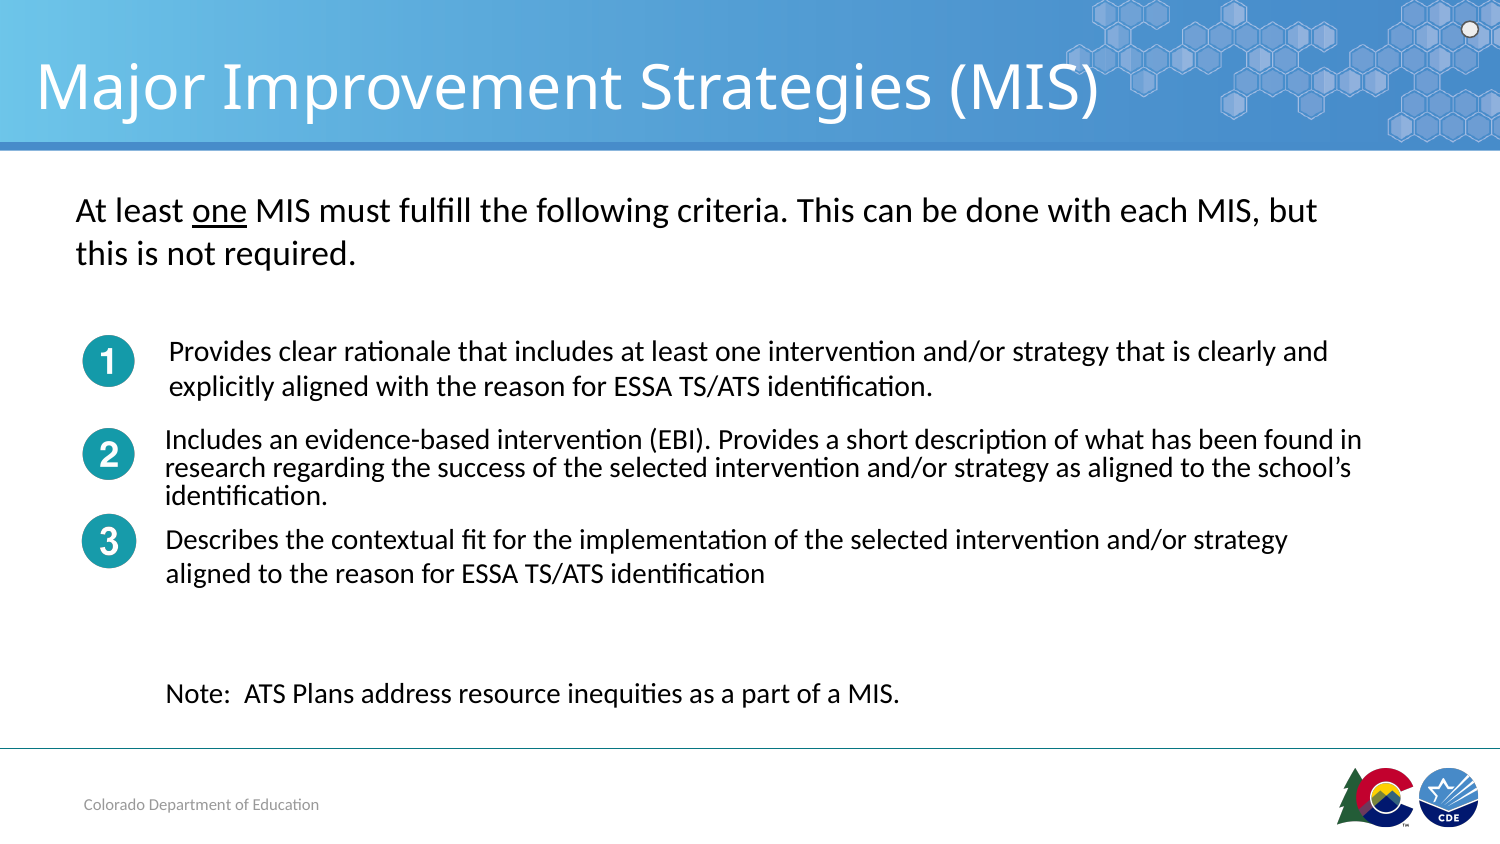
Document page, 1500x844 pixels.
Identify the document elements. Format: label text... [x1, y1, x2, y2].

picture [75, 327, 143, 395]
picture [1336, 767, 1479, 828]
picture [0, 0, 1500, 151]
title At least one MIS must fulfill the following criteria. This can be done with each MIS, but this is not required. [75, 187, 1337, 241]
subtitle Includes an evidence-based intervention (EBI). Provides a short description of what has been found in research regarding the success of the selected intervention and/or strategy as aligned to the school’s identification. [164, 427, 1382, 481]
picture [75, 420, 143, 488]
text_box [1461, 21, 1479, 38]
title Major Improvement Strategies (MIS) [34, 37, 1433, 132]
subtitle Describes the contextual fit for the implementation of the selected intervention and/or strategy aligned to the reason for ESSA TS/ATS identification Note: ATS Plans address resource inequities as a part of a MIS. [165, 520, 1383, 574]
subtitle Provides clear rationale that includes at least one intervention and/or strategy that is clearly and explicitly aligned with the reason for ESSA TS/ATS identification. [168, 331, 1386, 385]
picture [80, 512, 138, 570]
